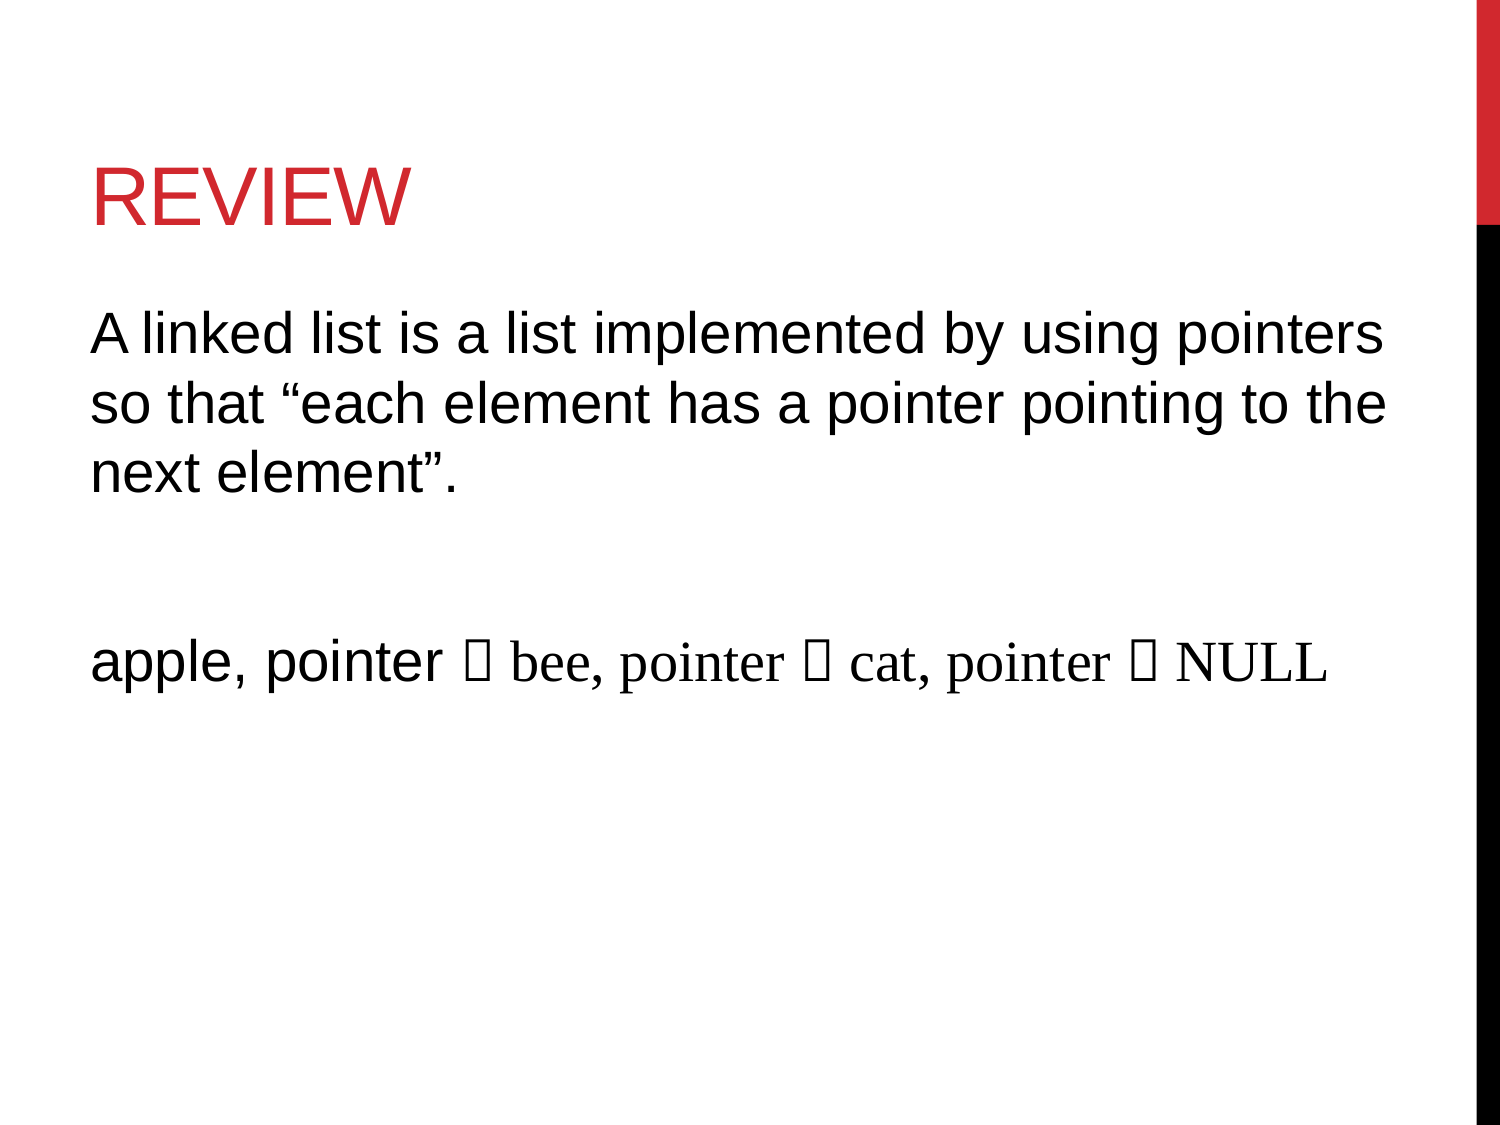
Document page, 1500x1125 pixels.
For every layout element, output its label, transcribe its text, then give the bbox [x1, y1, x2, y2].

title Review [75, 25, 1025, 250]
list A linked list is a list implemented by using pointers so that “each element has a pointer pointing to the next element”. apple, pointer  bee, pointer  cat, pointer  NULL [75, 287, 1473, 1005]
